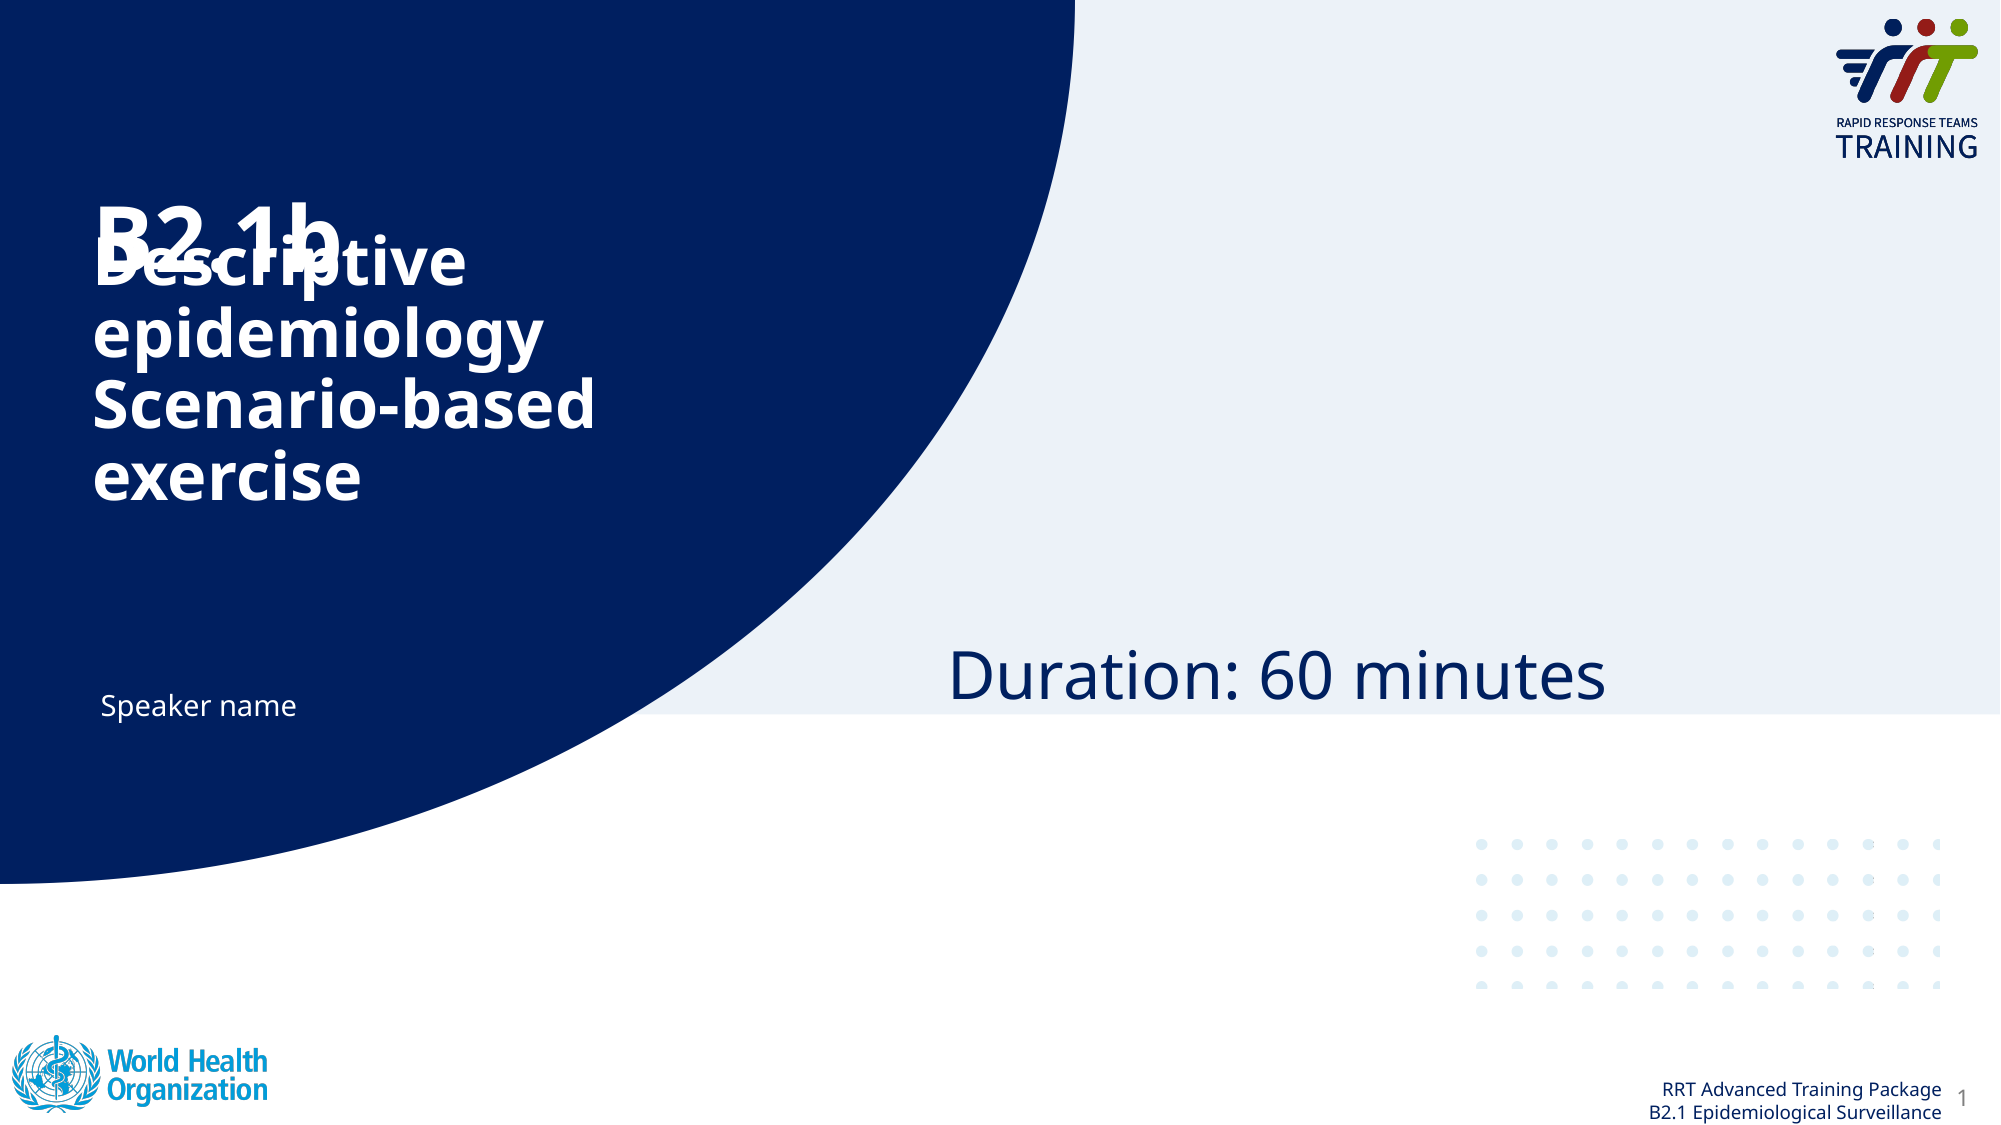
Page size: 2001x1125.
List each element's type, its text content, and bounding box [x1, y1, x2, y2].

picture [1476, 839, 1940, 989]
text_box Speaker name [93, 680, 476, 730]
picture [1835, 19, 1978, 167]
title Descriptive epidemiology Scenario-based exercise [84, 299, 907, 570]
picture [0, 0, 1075, 884]
picture [12, 1083, 48, 1113]
text_box B2.1b [84, 173, 1071, 299]
text_box Duration: 60 minutes [939, 625, 1703, 721]
picture [58, 1050, 64, 1058]
picture [12, 1035, 267, 1113]
